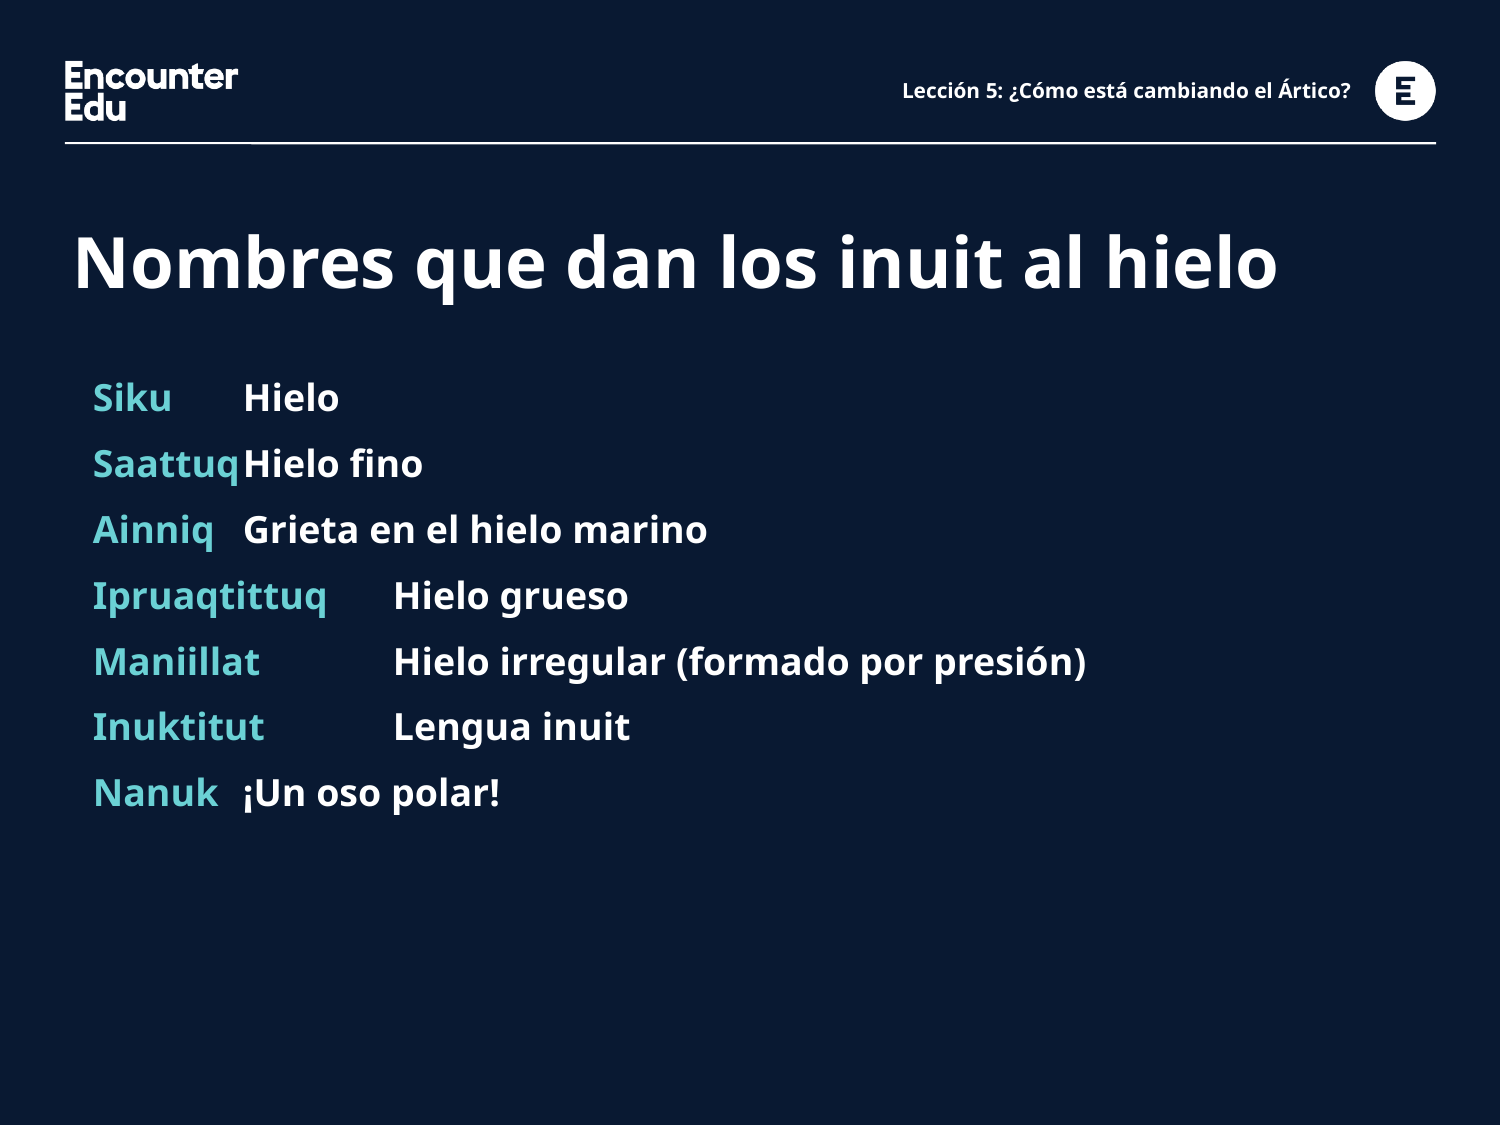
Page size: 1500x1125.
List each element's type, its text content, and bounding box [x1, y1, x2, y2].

text_box Nombres que dan los inuit al hielo [65, 163, 1416, 368]
text_box Siku Hielo Saattuq Hielo fino Ainniq Grieta en el hielo marino Ipruaqtittuq Hielo grueso Maniillat Hielo irregular (formado por presión) Inuktitut Lengua inuit Nanuk ¡Un oso polar! [78, 368, 1353, 822]
picture [61, 59, 243, 122]
picture [1373, 59, 1437, 122]
title Lección 5: ¿Cómo está cambiando el Ártico? [675, 71, 1359, 113]
